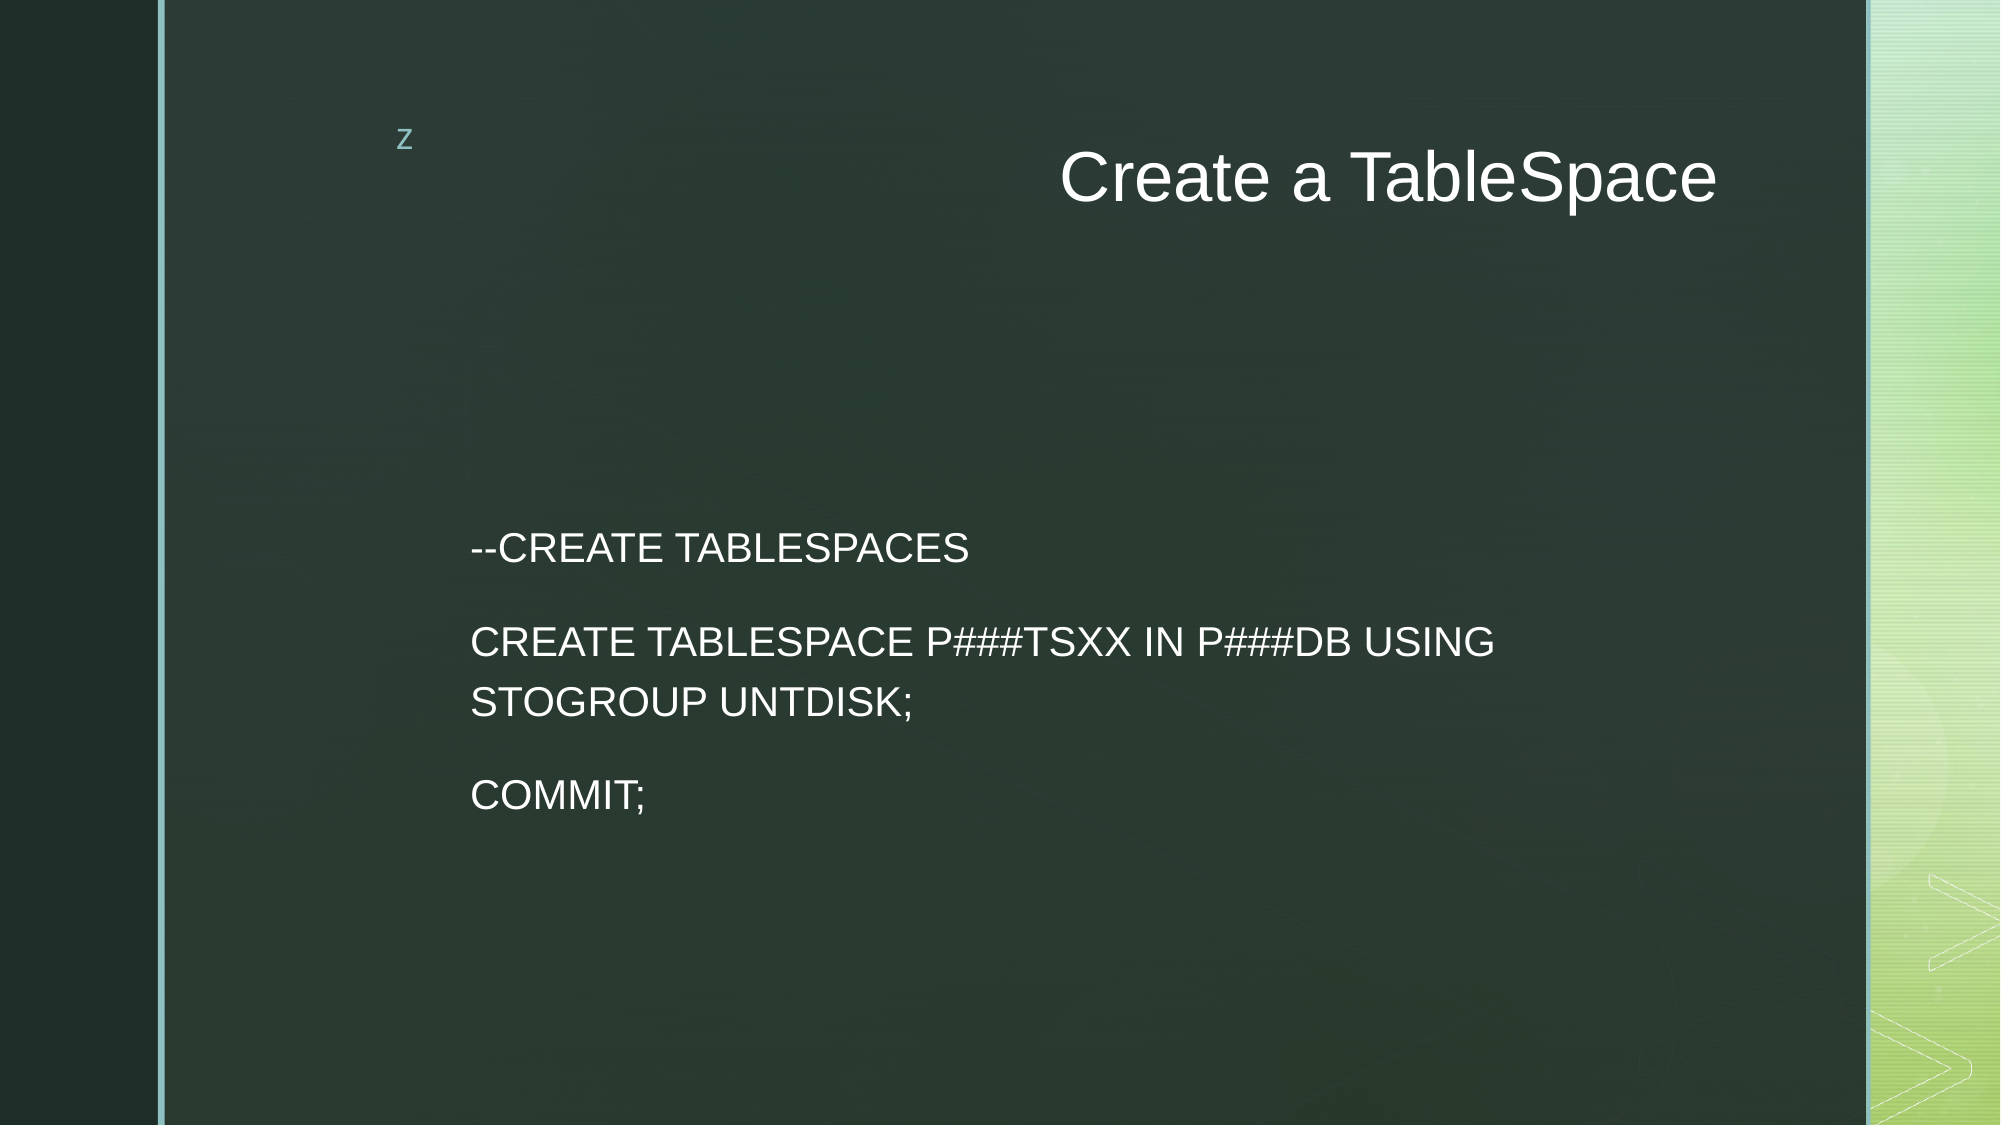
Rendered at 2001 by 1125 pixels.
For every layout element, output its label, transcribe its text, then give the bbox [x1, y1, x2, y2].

picture [1871, 0, 2001, 1125]
title Create a TableSpace [428, 132, 1734, 310]
list --CREATE TABLESPACES CREATE TABLESPACE P###TSXX IN P###DB USING STOGROUP UNTDISK; COMMIT; [454, 336, 1734, 993]
